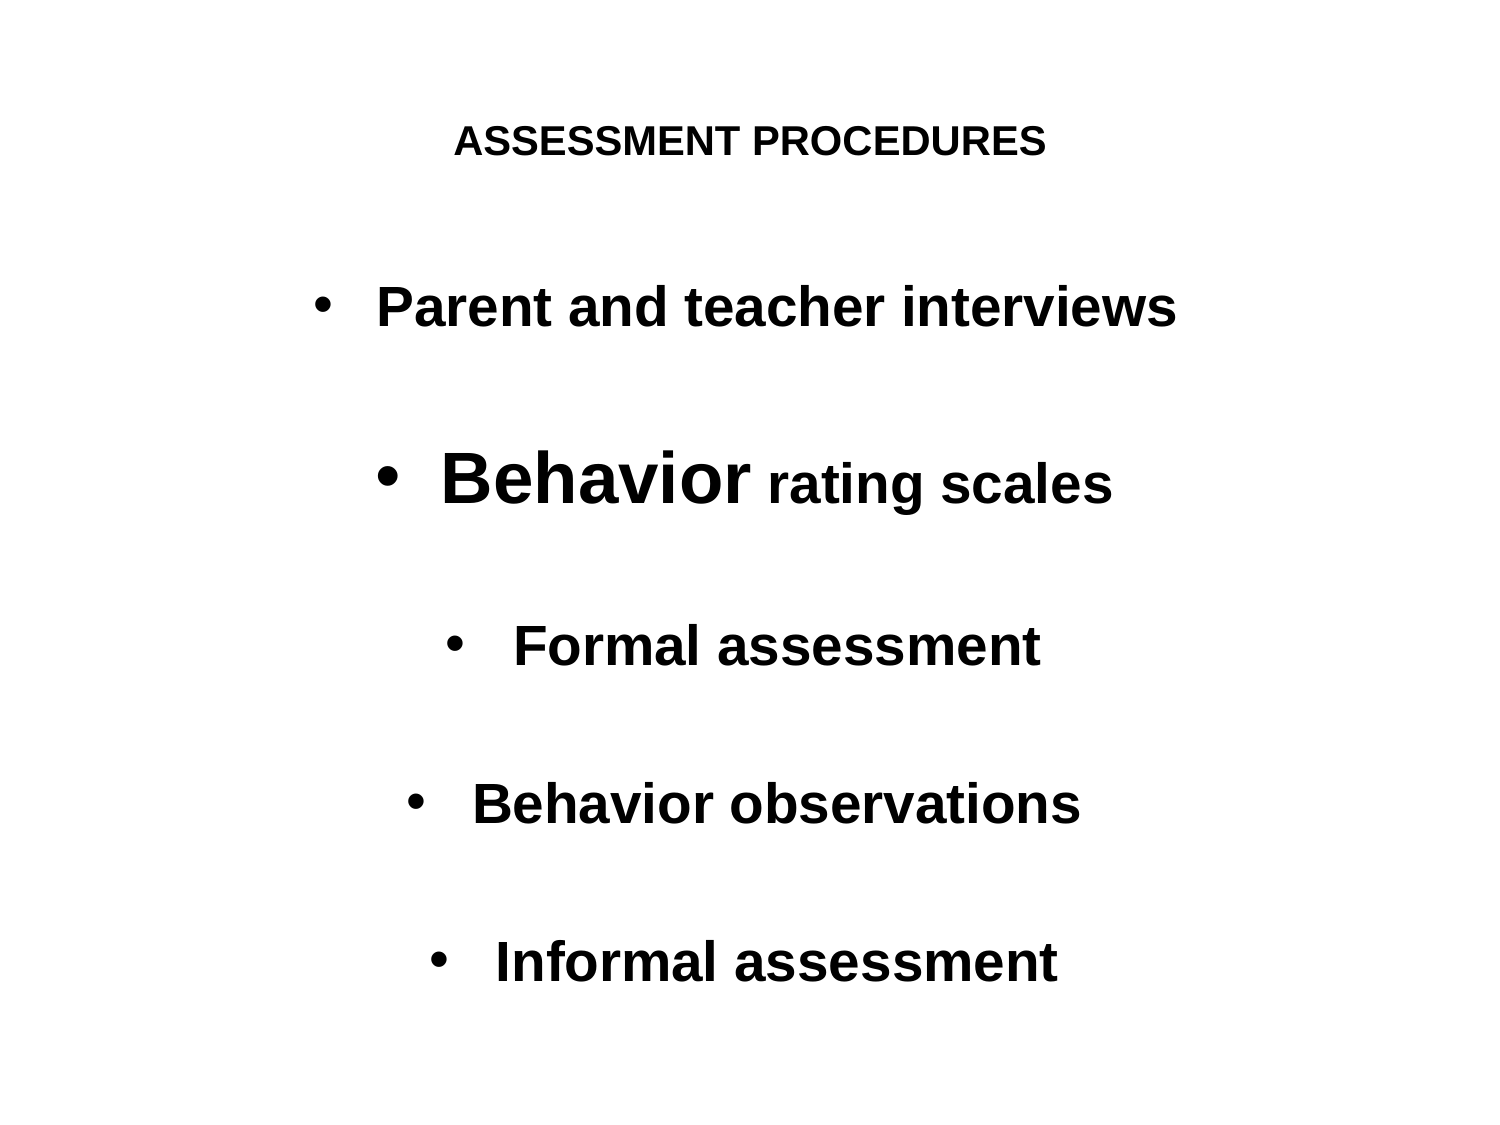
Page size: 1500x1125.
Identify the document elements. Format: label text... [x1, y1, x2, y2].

title ASSESSMENT PROCEDURES [75, 45, 1425, 233]
list Parent and teacher interviews Behavior rating scales Formal assessment Behavior observations Informal assessment [75, 262, 1425, 1005]
